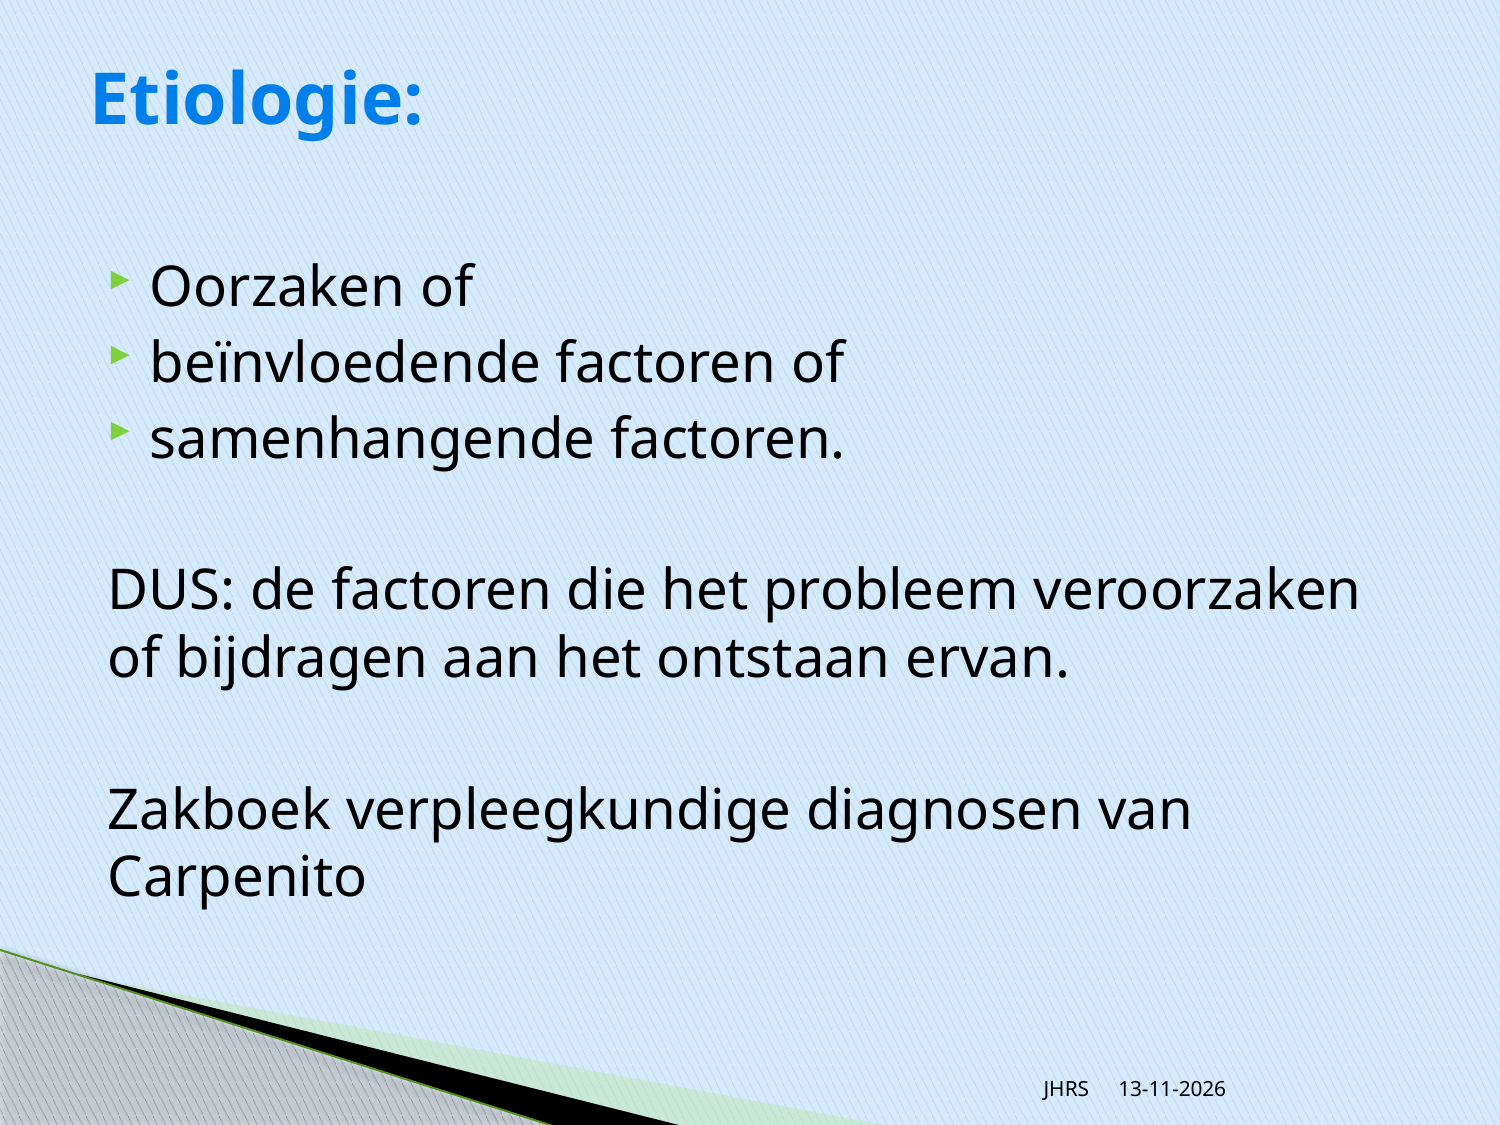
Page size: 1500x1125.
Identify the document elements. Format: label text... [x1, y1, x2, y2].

title Etiologie: [75, 45, 1425, 233]
footer JHRS [718, 1051, 1105, 1112]
list Oorzaken of beïnvloedende factoren of samenhangende factoren. DUS: de factoren die het probleem veroorzaken of bijdragen aan het ontstaan ervan. Zakboek verpleegkundige diagnosen van Carpenito [75, 243, 1425, 986]
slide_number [1105, 1051, 1419, 1112]
